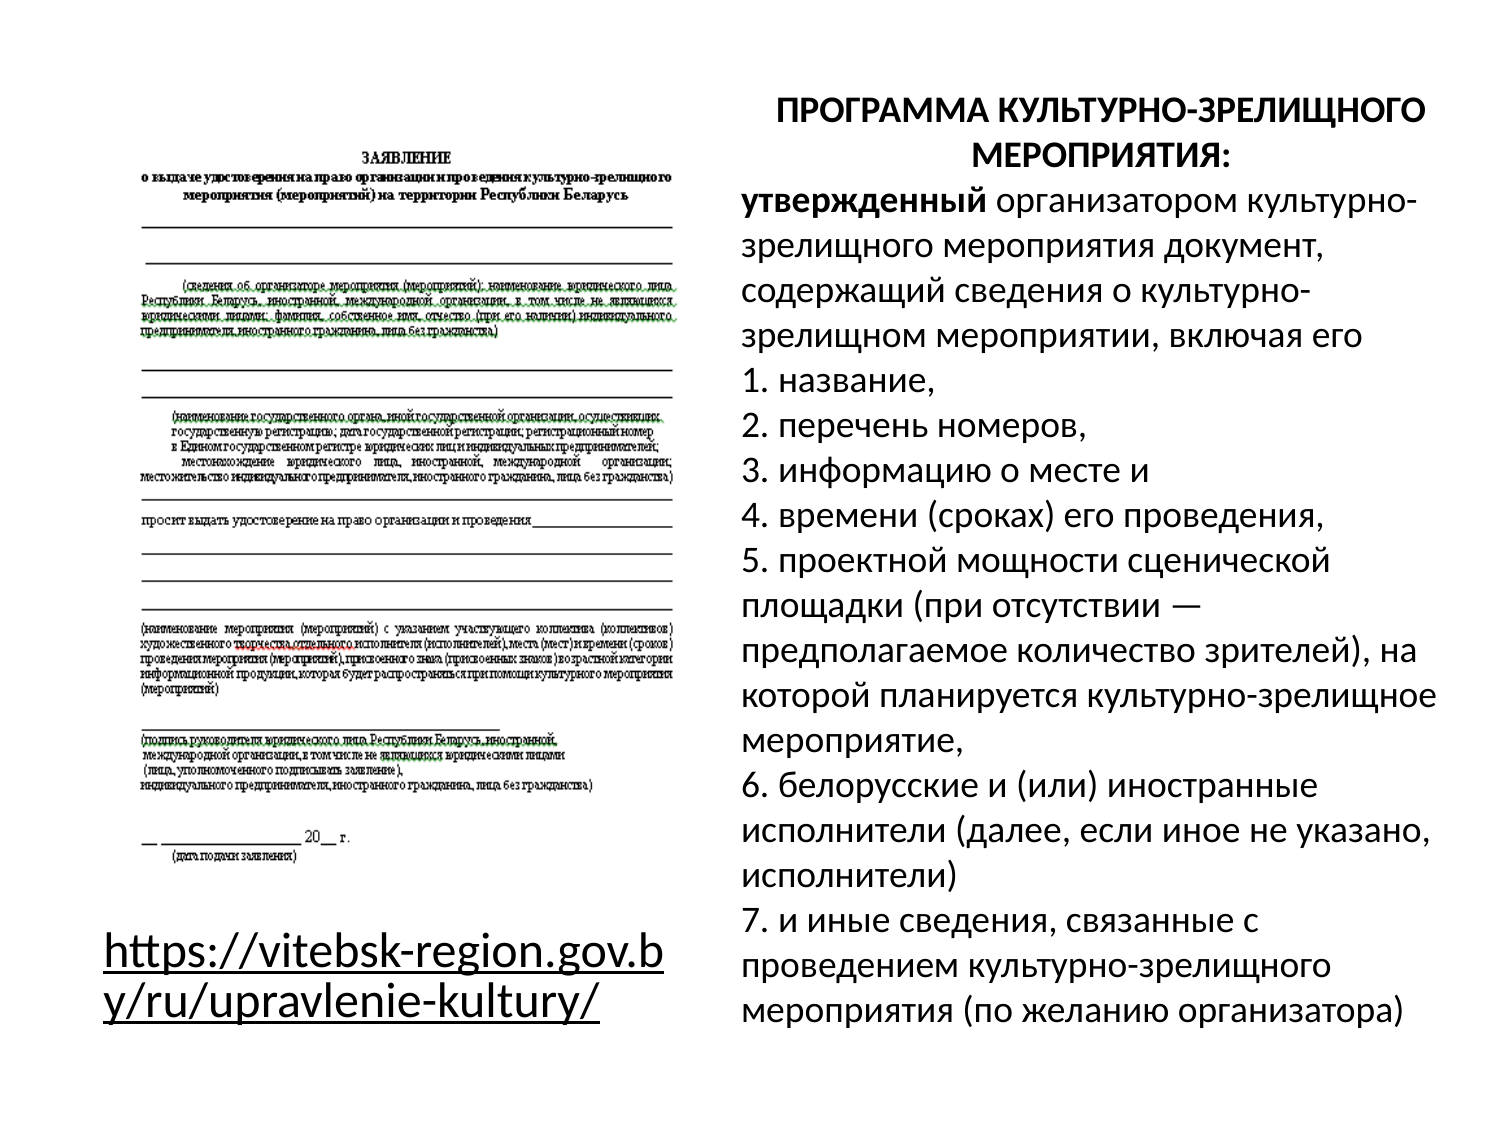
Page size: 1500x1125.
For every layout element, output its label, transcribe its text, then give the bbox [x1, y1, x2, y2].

picture [47, 101, 722, 871]
text_box ПРОГРАММА КУЛЬТУРНО-ЗРЕЛИЩНОГО МЕРОПРИЯТИЯ: утвержденный организатором культурно-зрелищного мероприятия документ, содержащий сведения о культурно-зрелищном мероприятии, включая его 1. название, 2. перечень номеров, 3. информацию о месте и 4. времени (сроках) его проведения, 5. проектной мощности сценической площадки (при отсутствии — предполагаемое количество зрителей), на которой планируется культурно-зрелищное мероприятие, 6. белорусские и (или) иностранные исполнители (далее, если иное не указано, исполнители) 7. и иные сведения, связанные с проведением культурно-зрелищного мероприятия (по желанию организатора) [726, 78, 1477, 1083]
text_box https://vitebsk-region.gov.by/ru/upravlenie-kultury/ [88, 910, 691, 1045]
